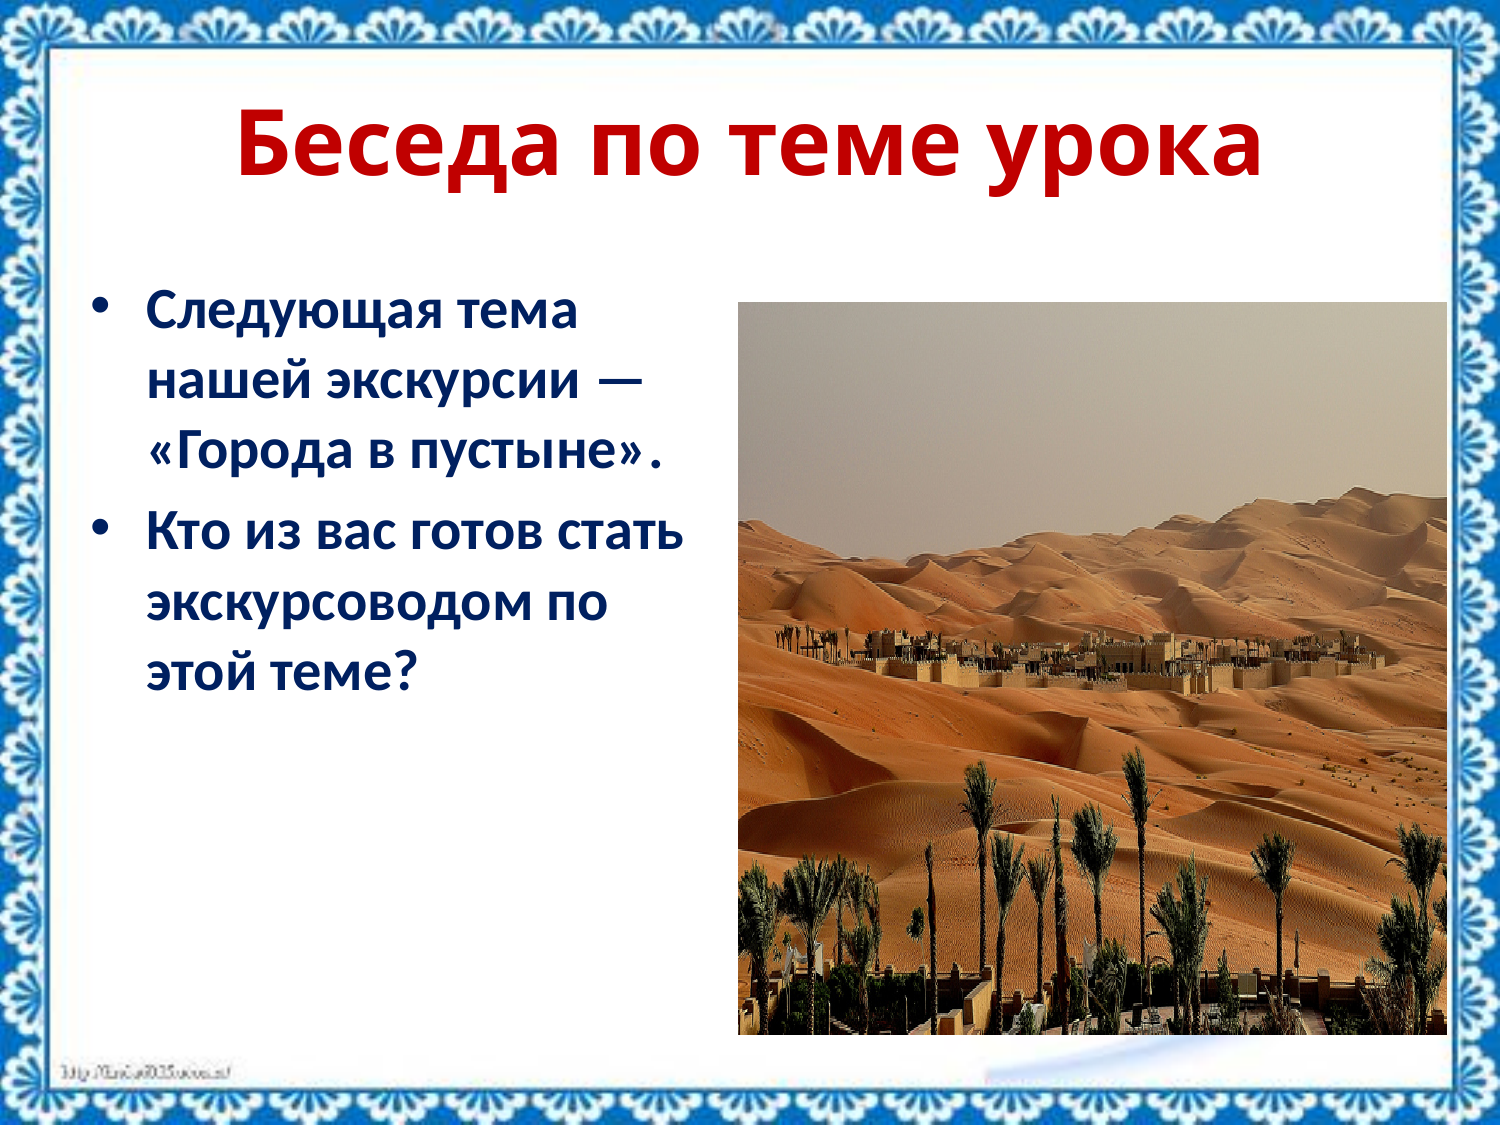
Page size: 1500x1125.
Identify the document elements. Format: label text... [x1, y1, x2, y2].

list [737, 302, 1448, 1036]
title Беседа по теме урока [75, 45, 1425, 233]
picture [0, 0, 1500, 1125]
list Следующая тема нашей экскурсии — «Города в пустыне». Кто из вас готов стать экскурсоводом по этой теме? [75, 262, 738, 1005]
